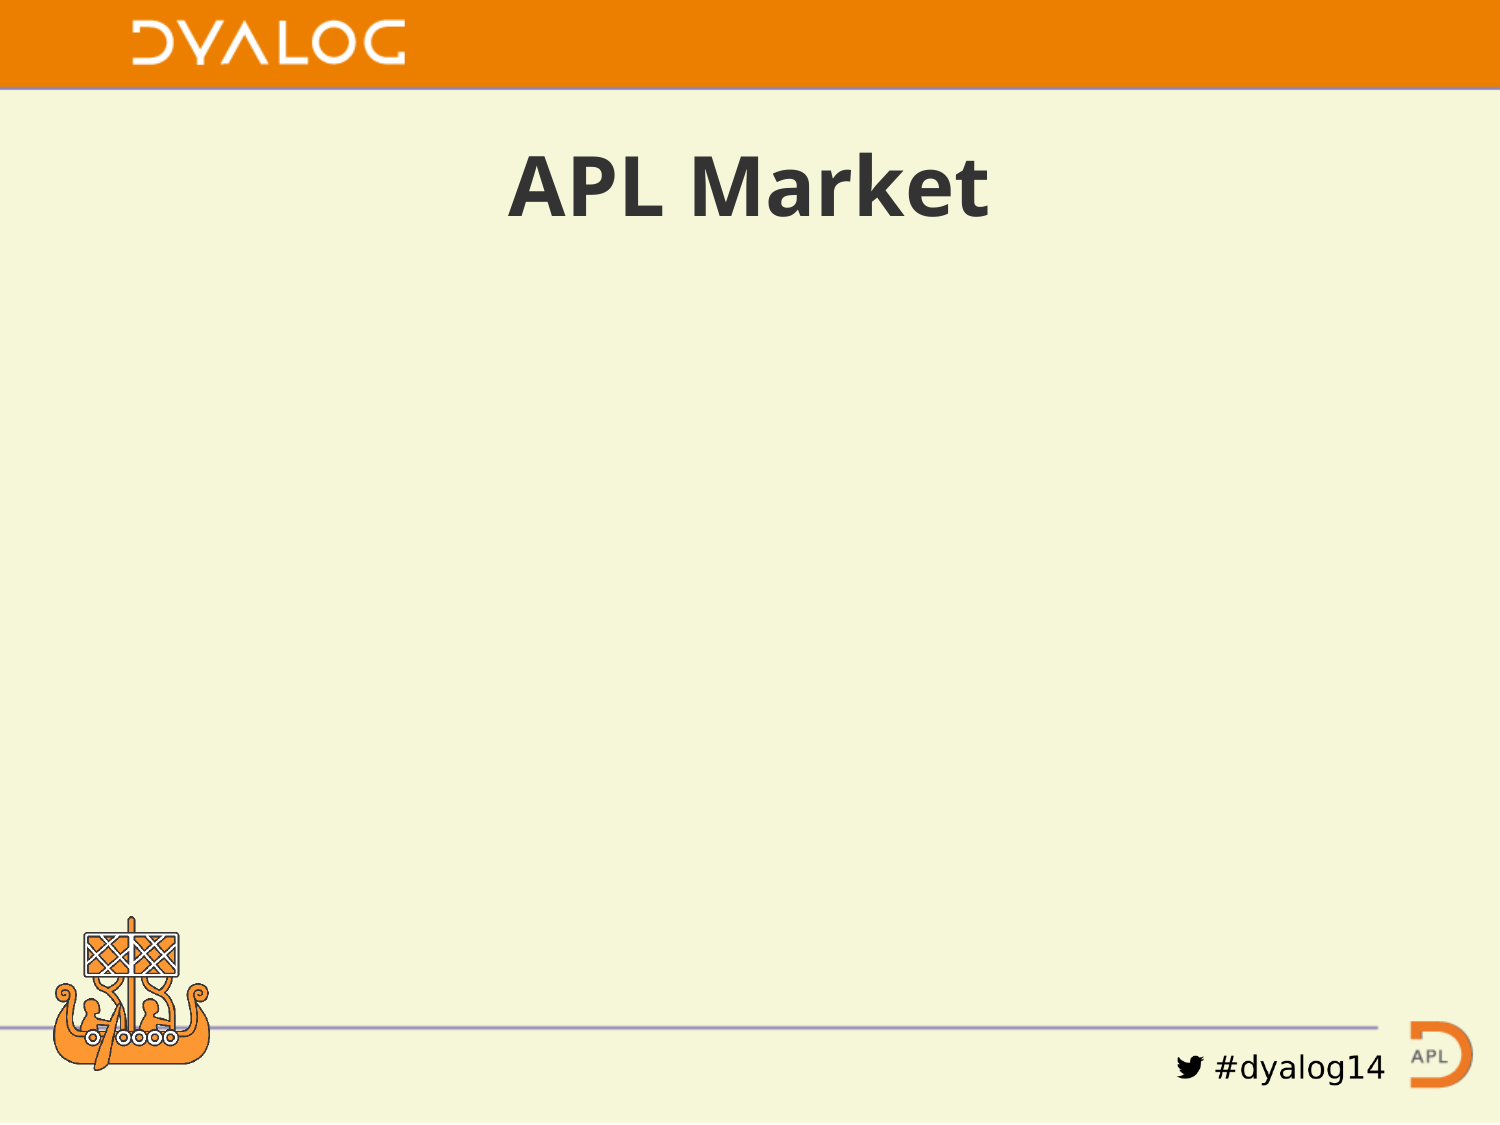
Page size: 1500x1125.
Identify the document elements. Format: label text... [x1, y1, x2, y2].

title APL Market [112, 125, 1388, 288]
picture [0, 0, 1500, 1123]
